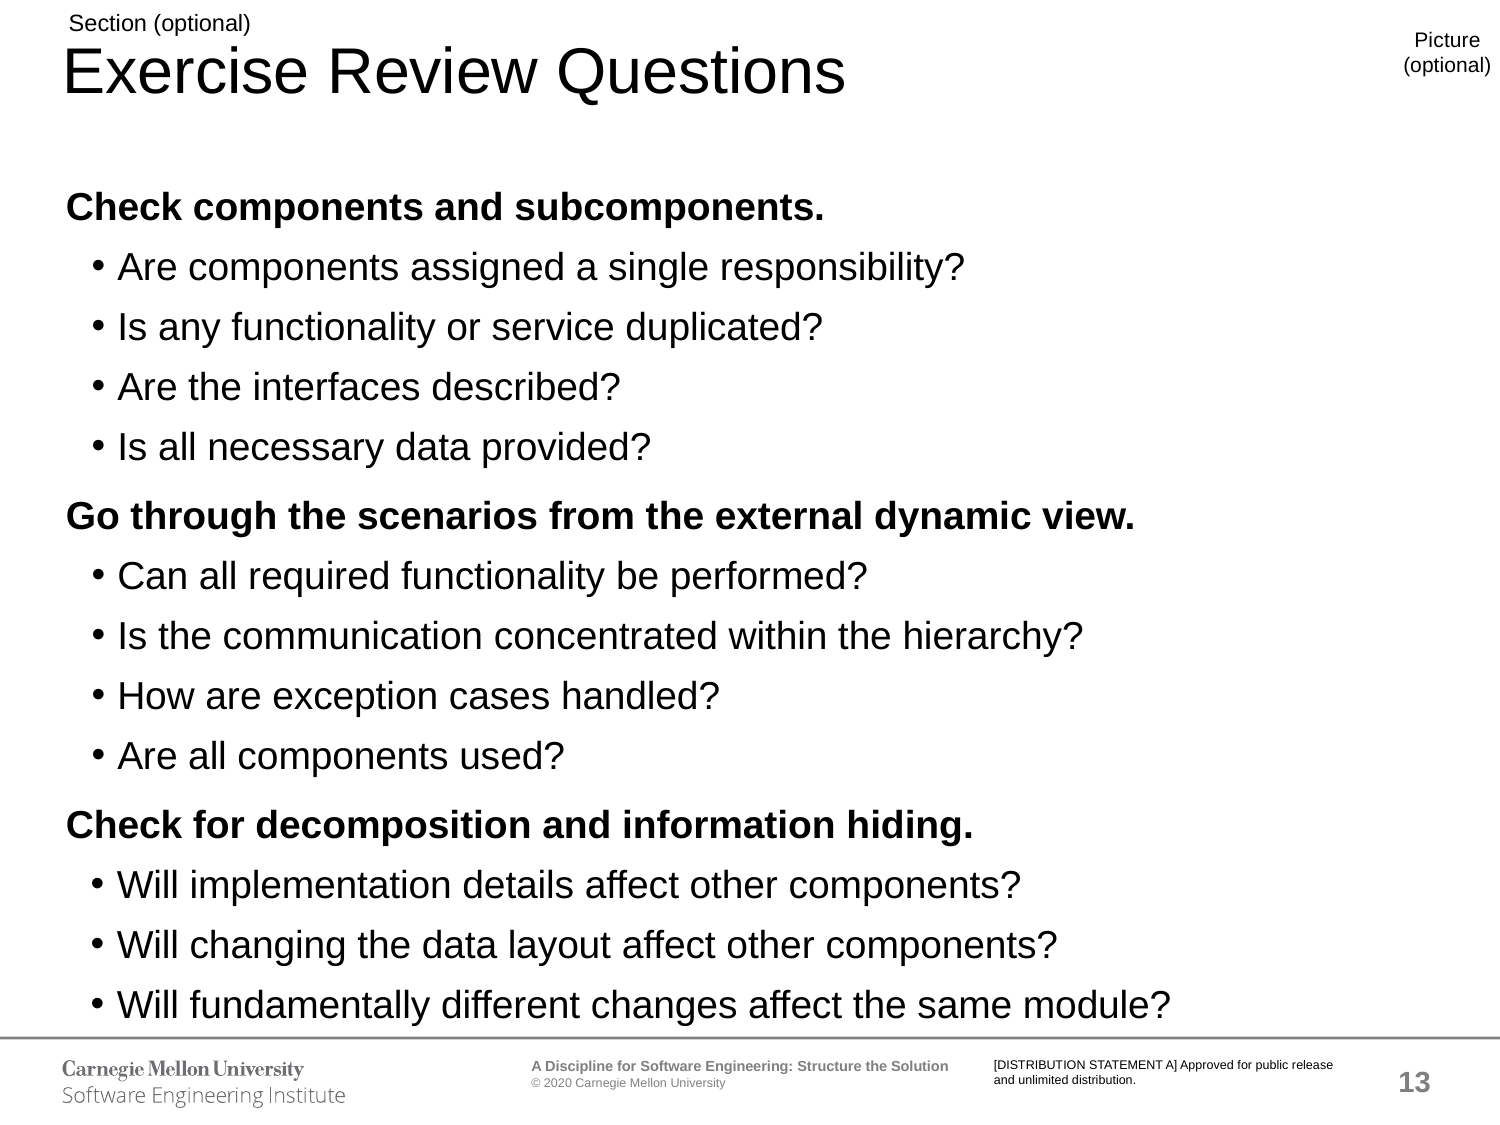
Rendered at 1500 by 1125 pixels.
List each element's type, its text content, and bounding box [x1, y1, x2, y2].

title Exercise Review Questions [62, 37, 1338, 182]
list Check components and subcomponents. Are components assigned a single responsibility? Is any functionality or service duplicated? Are the interfaces described? Is all necessary data provided? Go through the scenarios from the external dynamic view. Can all required functionality be performed? Is the communication concentrated within the hierarchy? How are exception cases handled? Are all components used? Check for decomposition and information hiding. Will implementation details affect other components? Will changing the data layout affect other components? Will fundamentally different changes affect the same module? [65, 177, 1431, 1028]
